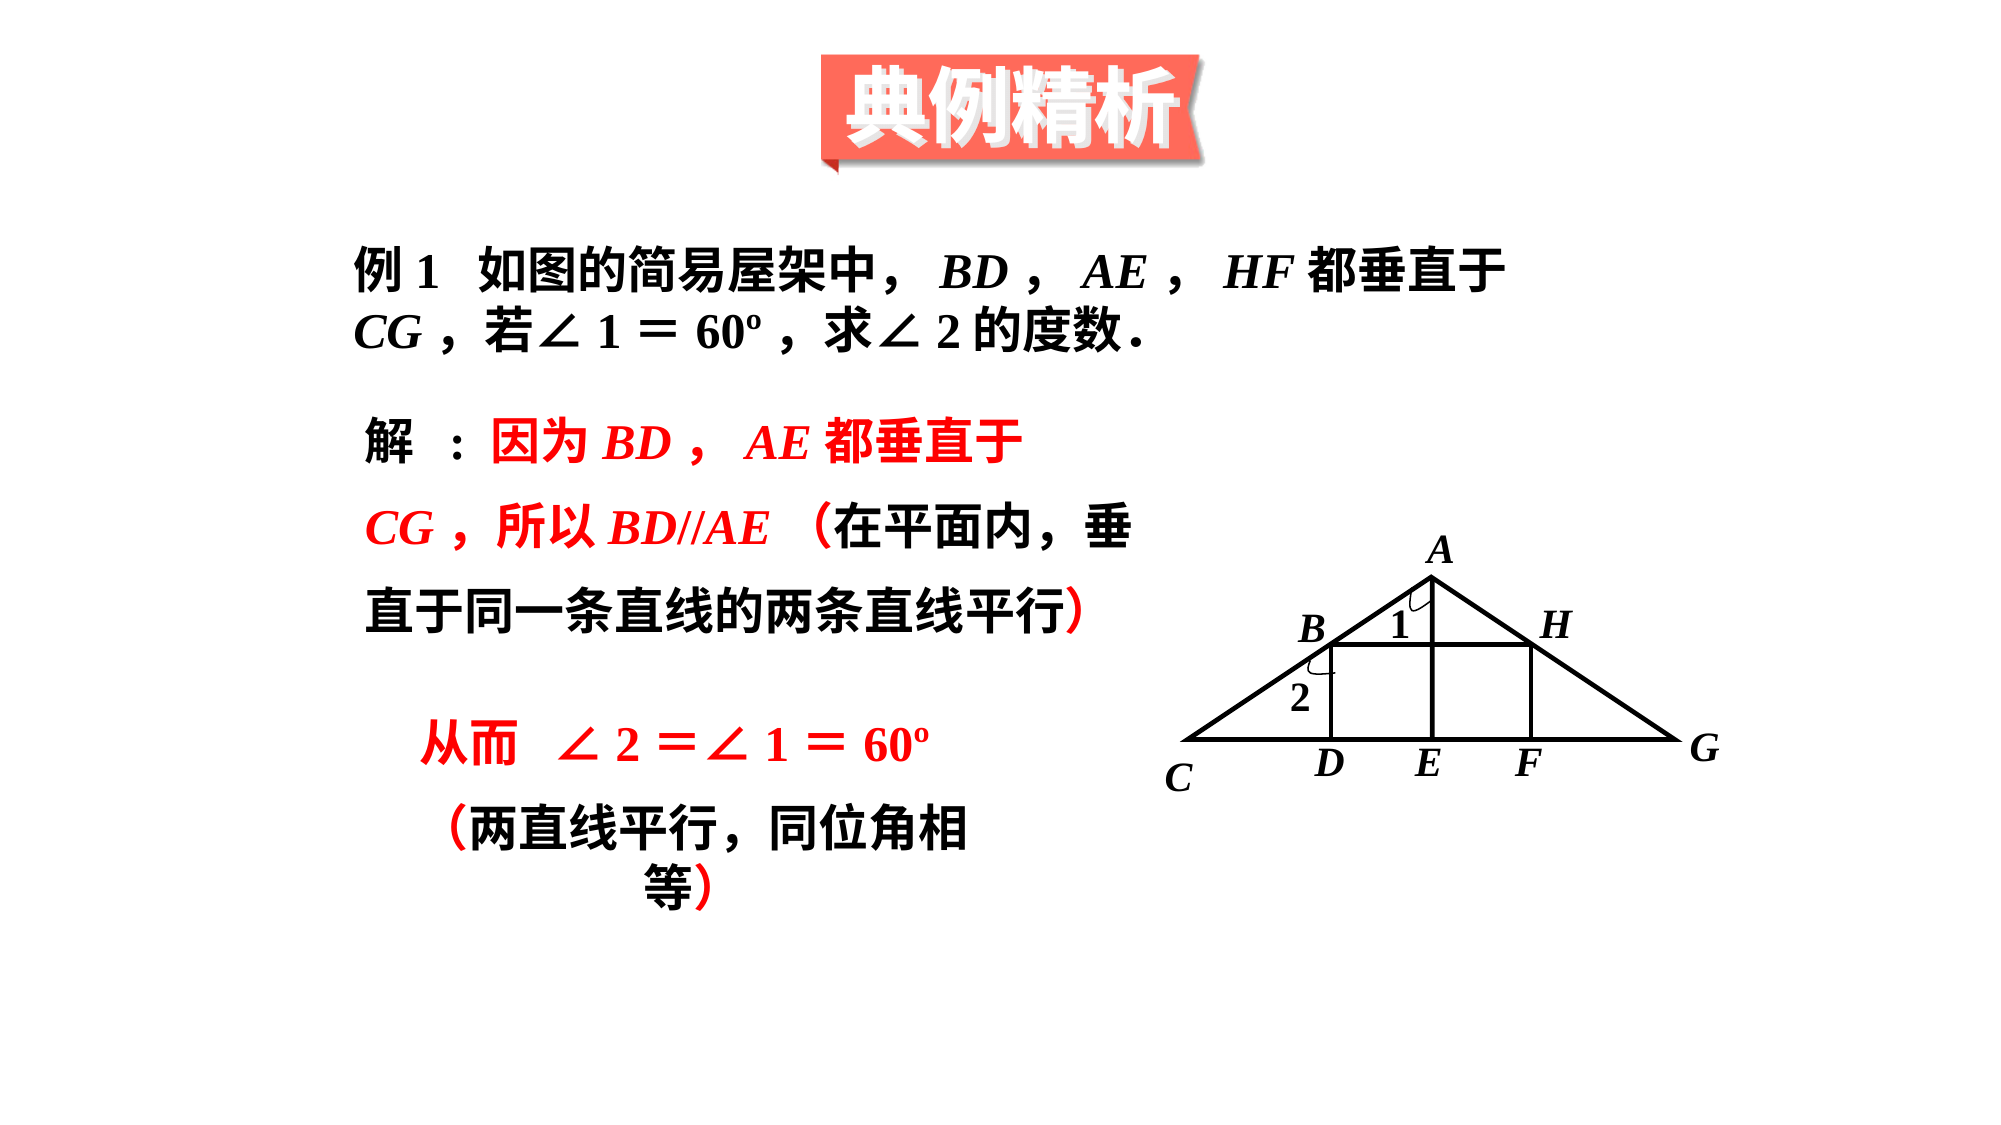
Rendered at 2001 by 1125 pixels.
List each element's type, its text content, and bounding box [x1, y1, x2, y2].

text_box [1149, 514, 1750, 808]
text_box 解 : 因为BD，AE都垂直于 CG，所以BD//AE（在平面内，垂 直于同一条直线的两条直线平行） [349, 402, 1189, 647]
text_box 从而 ∠2＝∠1＝60º （两直线平行，同位角相等） [362, 704, 1025, 924]
text_box 例1 如图的简易屋架中，BD，AE，HF都垂直于CG，若∠1＝60º，求∠2的度数． [338, 230, 1589, 366]
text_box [810, 30, 1259, 256]
